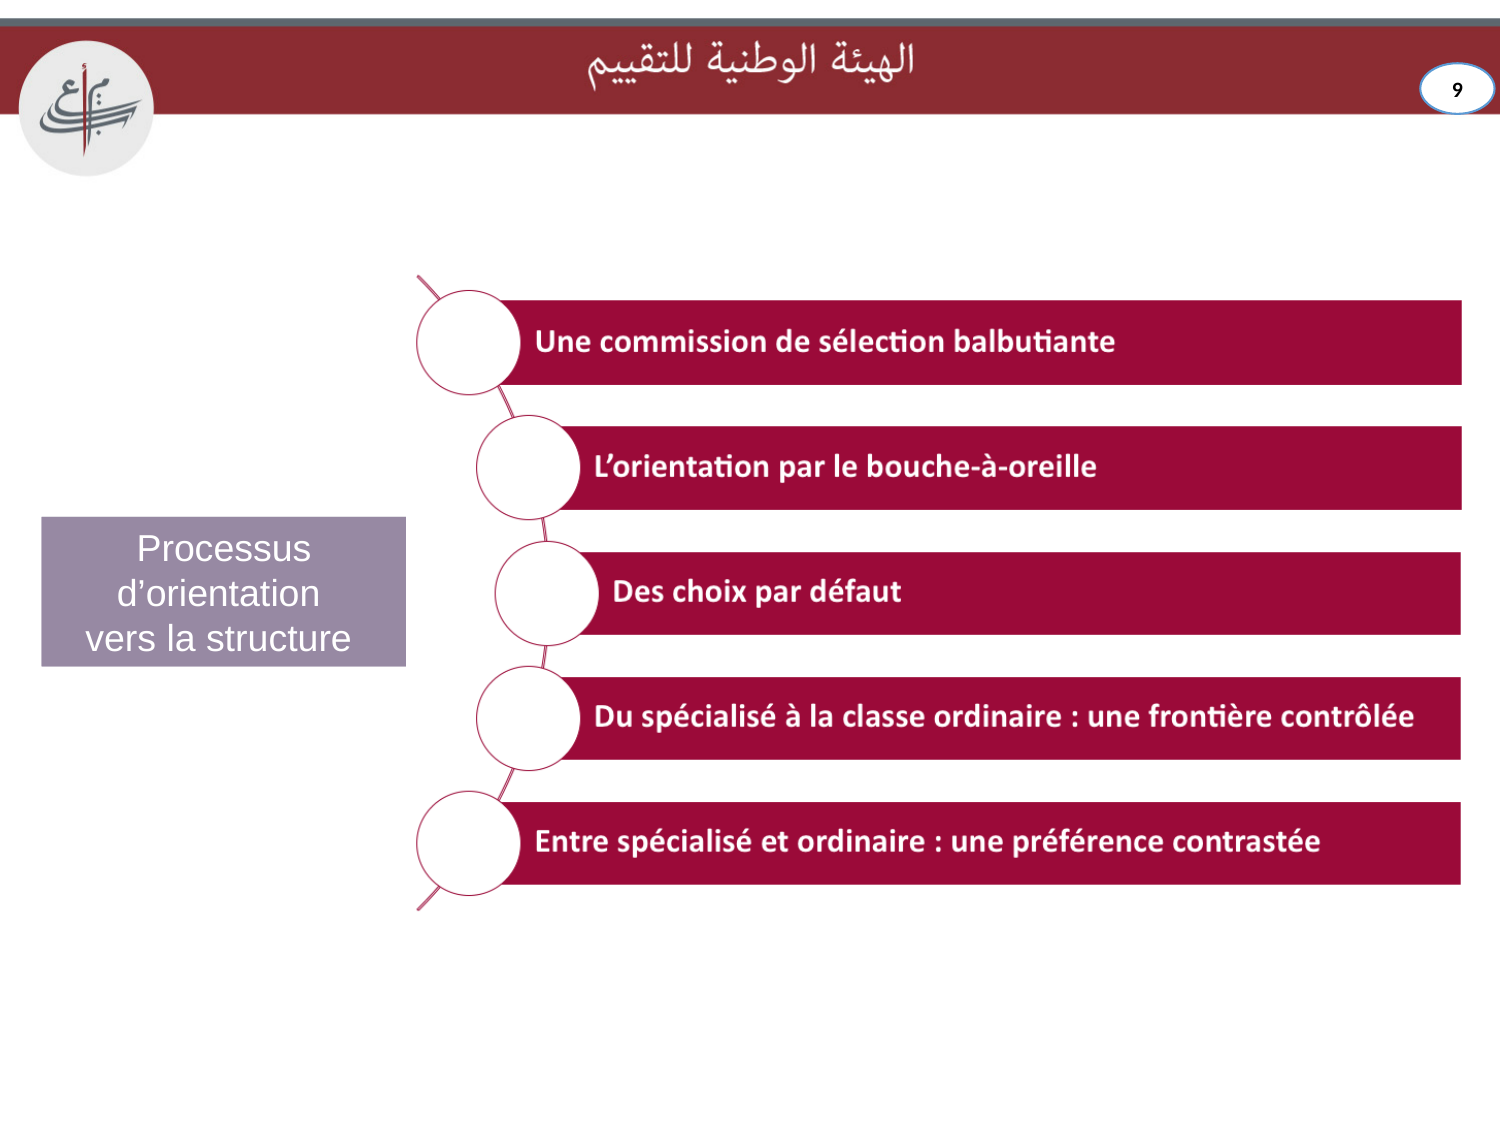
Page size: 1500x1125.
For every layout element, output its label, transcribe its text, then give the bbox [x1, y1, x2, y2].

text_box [41, 259, 1470, 926]
text_box 9 [1419, 62, 1496, 115]
picture [0, 0, 1500, 1125]
